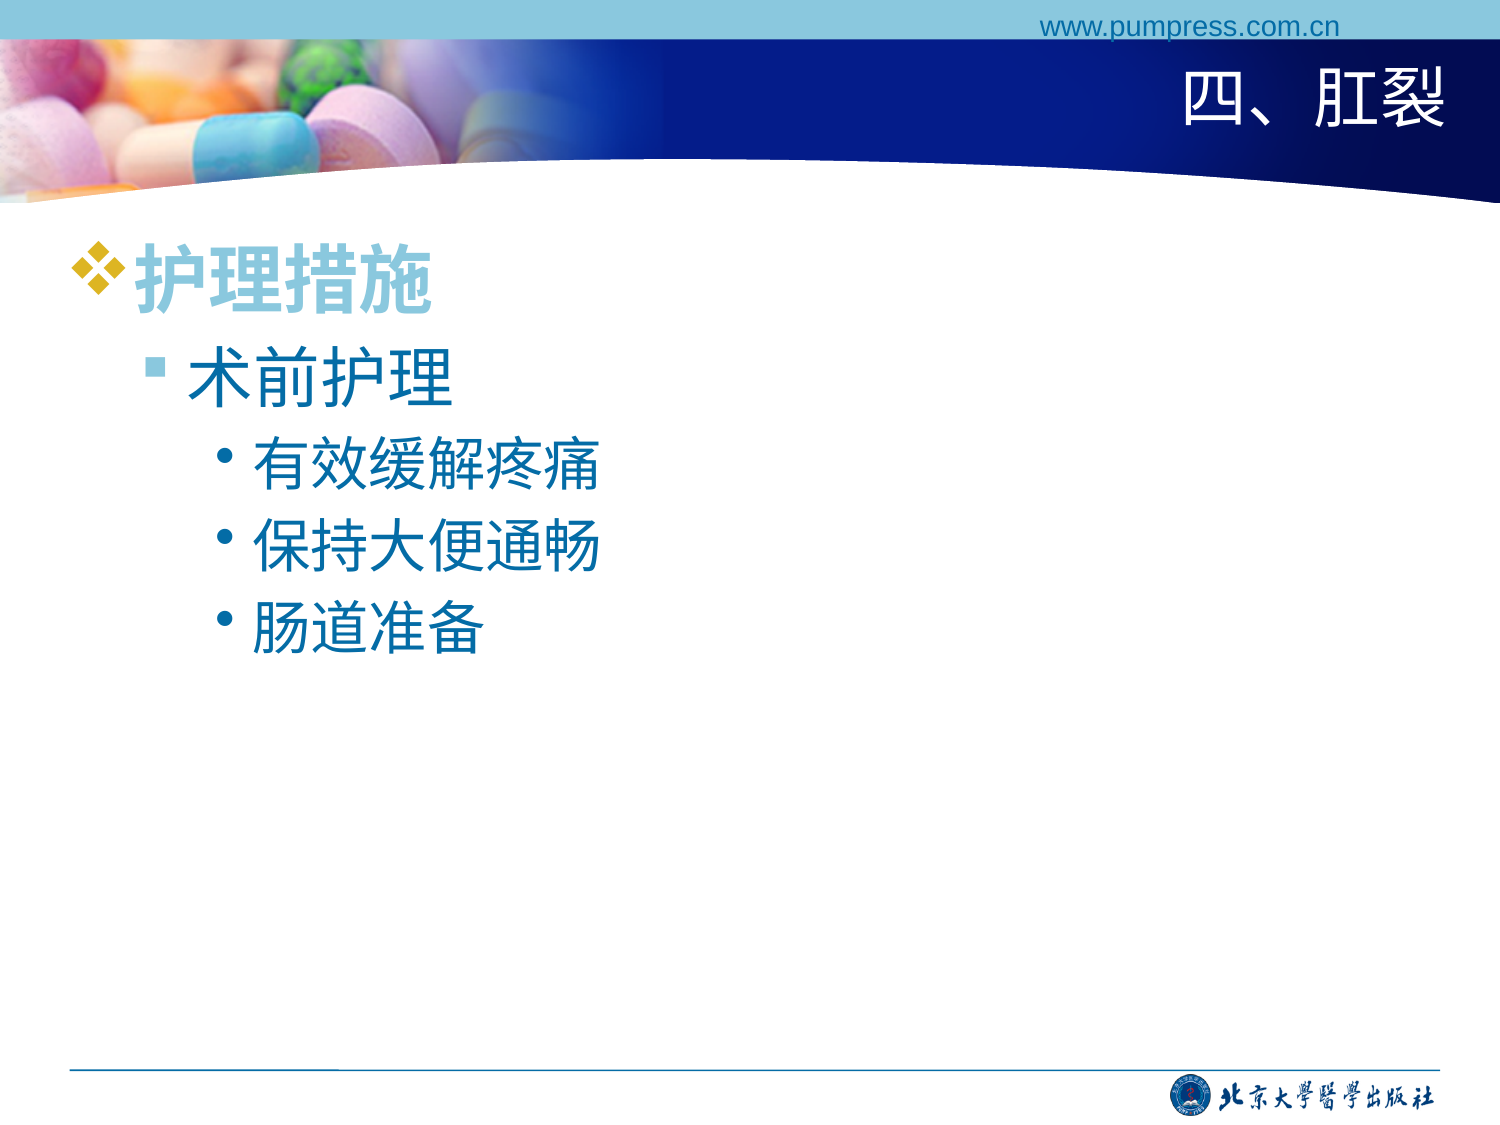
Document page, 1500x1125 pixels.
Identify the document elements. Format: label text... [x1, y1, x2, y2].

title 四、肛裂 [137, 49, 1463, 143]
slide_number www.pumpress.com.cn [1025, 0, 1463, 38]
picture [1170, 1074, 1436, 1118]
list 护理措施 术前护理 有效缓解疼痛 保持大便通畅 肠道准备 [49, 224, 1463, 1026]
picture [0, 40, 1500, 203]
